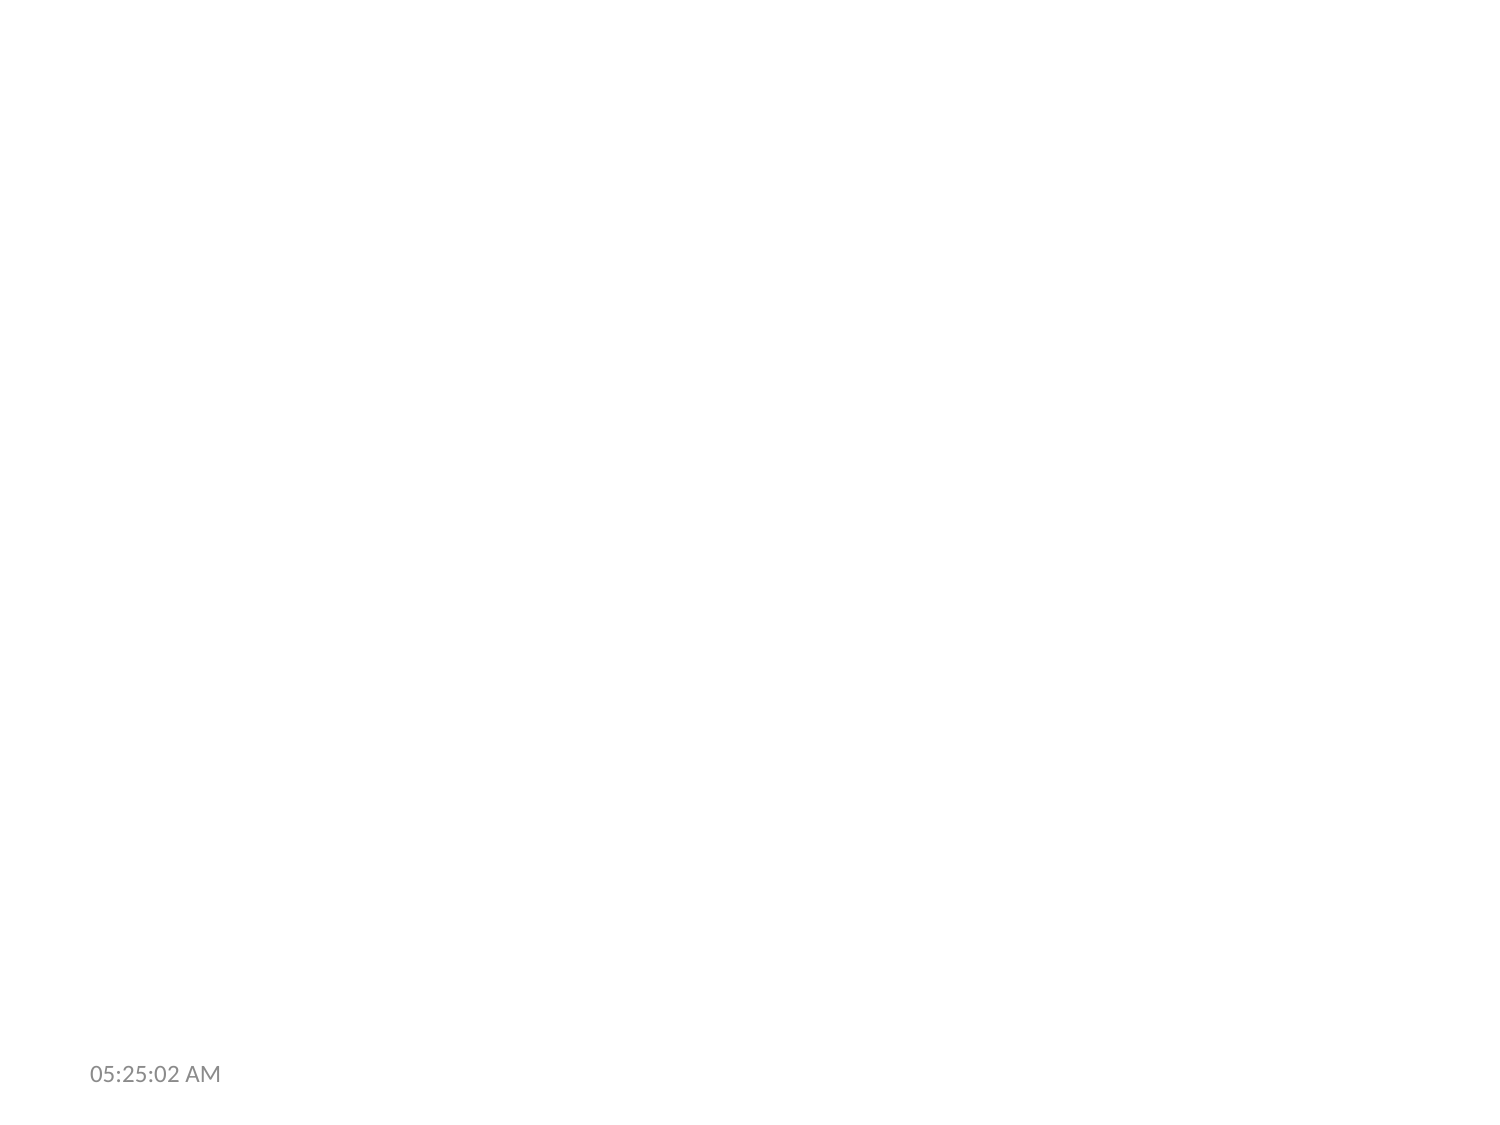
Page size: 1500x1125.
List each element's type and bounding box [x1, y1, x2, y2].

slide_number [75, 1042, 425, 1103]
